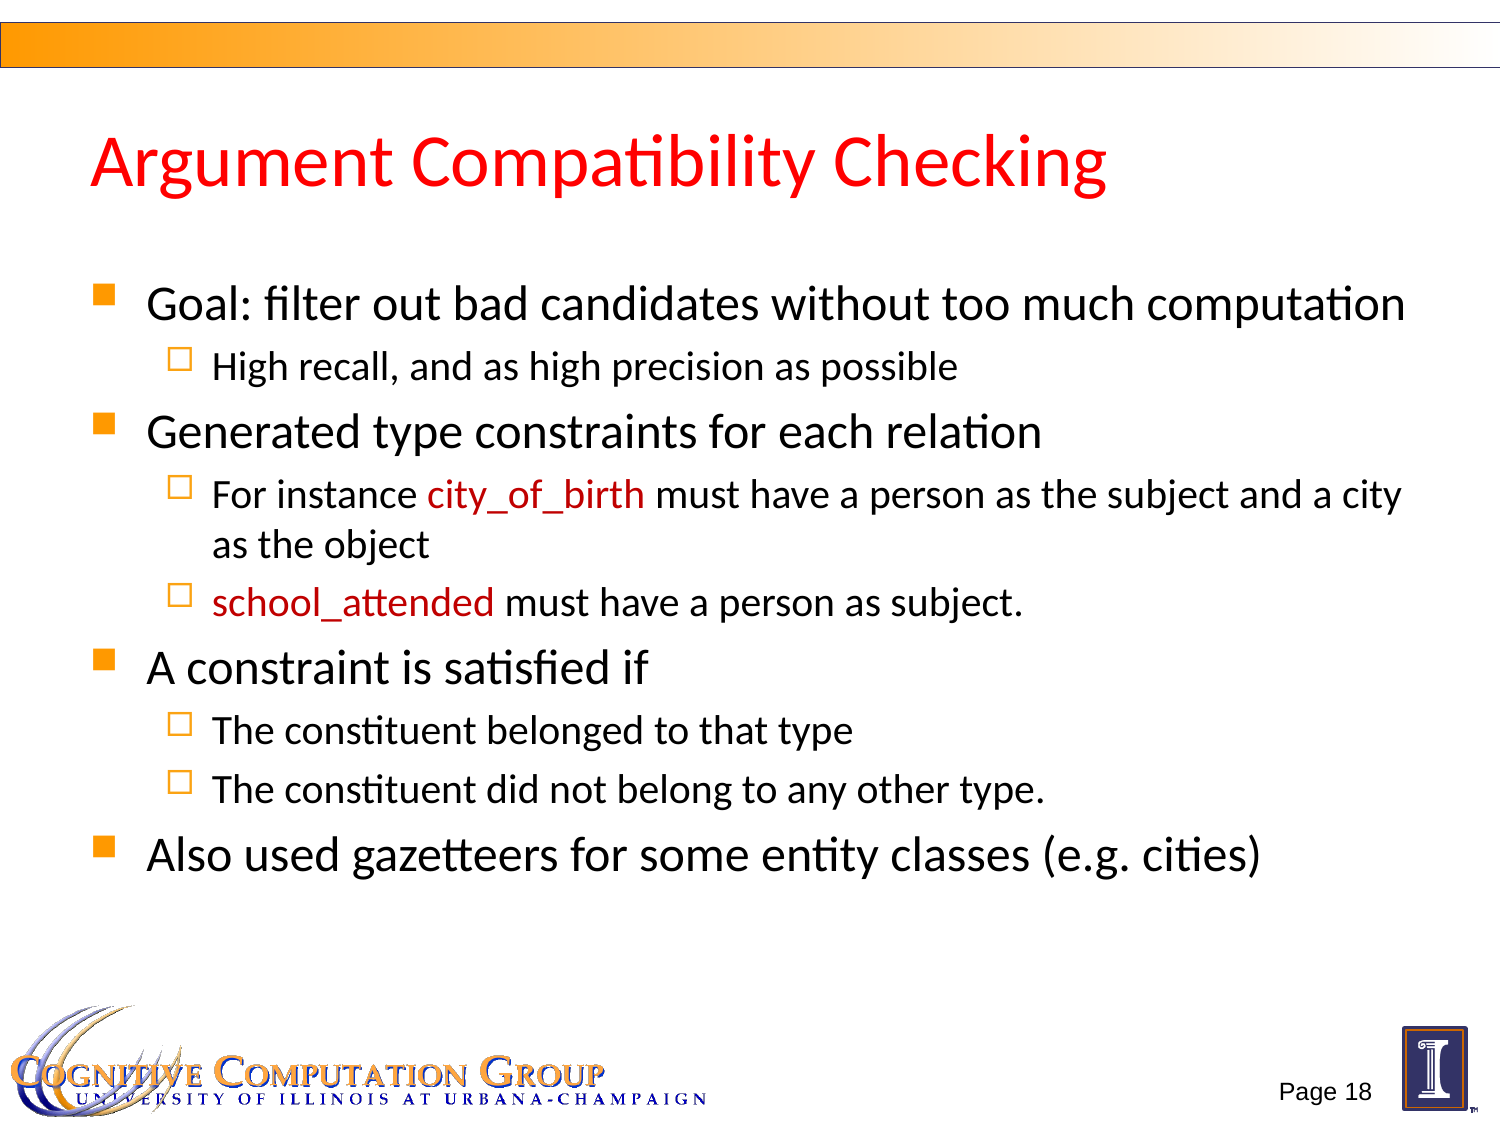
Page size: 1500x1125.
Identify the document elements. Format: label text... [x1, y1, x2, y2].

picture [0, 1000, 713, 1125]
title Argument Compatibility Checking [75, 75, 1425, 238]
list Goal: filter out bad candidates without too much computation High recall, and as high precision as possible Generated type constraints for each relation For instance city_of_birth must have a person as the subject and a city as the object school_attended must have a person as subject. A constraint is satisfied if The constituent belonged to that type The constituent did not belong to any other type. Also used gazetteers for some entity classes (e.g. cities) [75, 262, 1425, 1013]
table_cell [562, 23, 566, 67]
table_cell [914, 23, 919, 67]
slide_number Page 18 [1237, 1074, 1388, 1113]
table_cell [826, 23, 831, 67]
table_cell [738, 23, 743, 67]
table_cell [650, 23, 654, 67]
